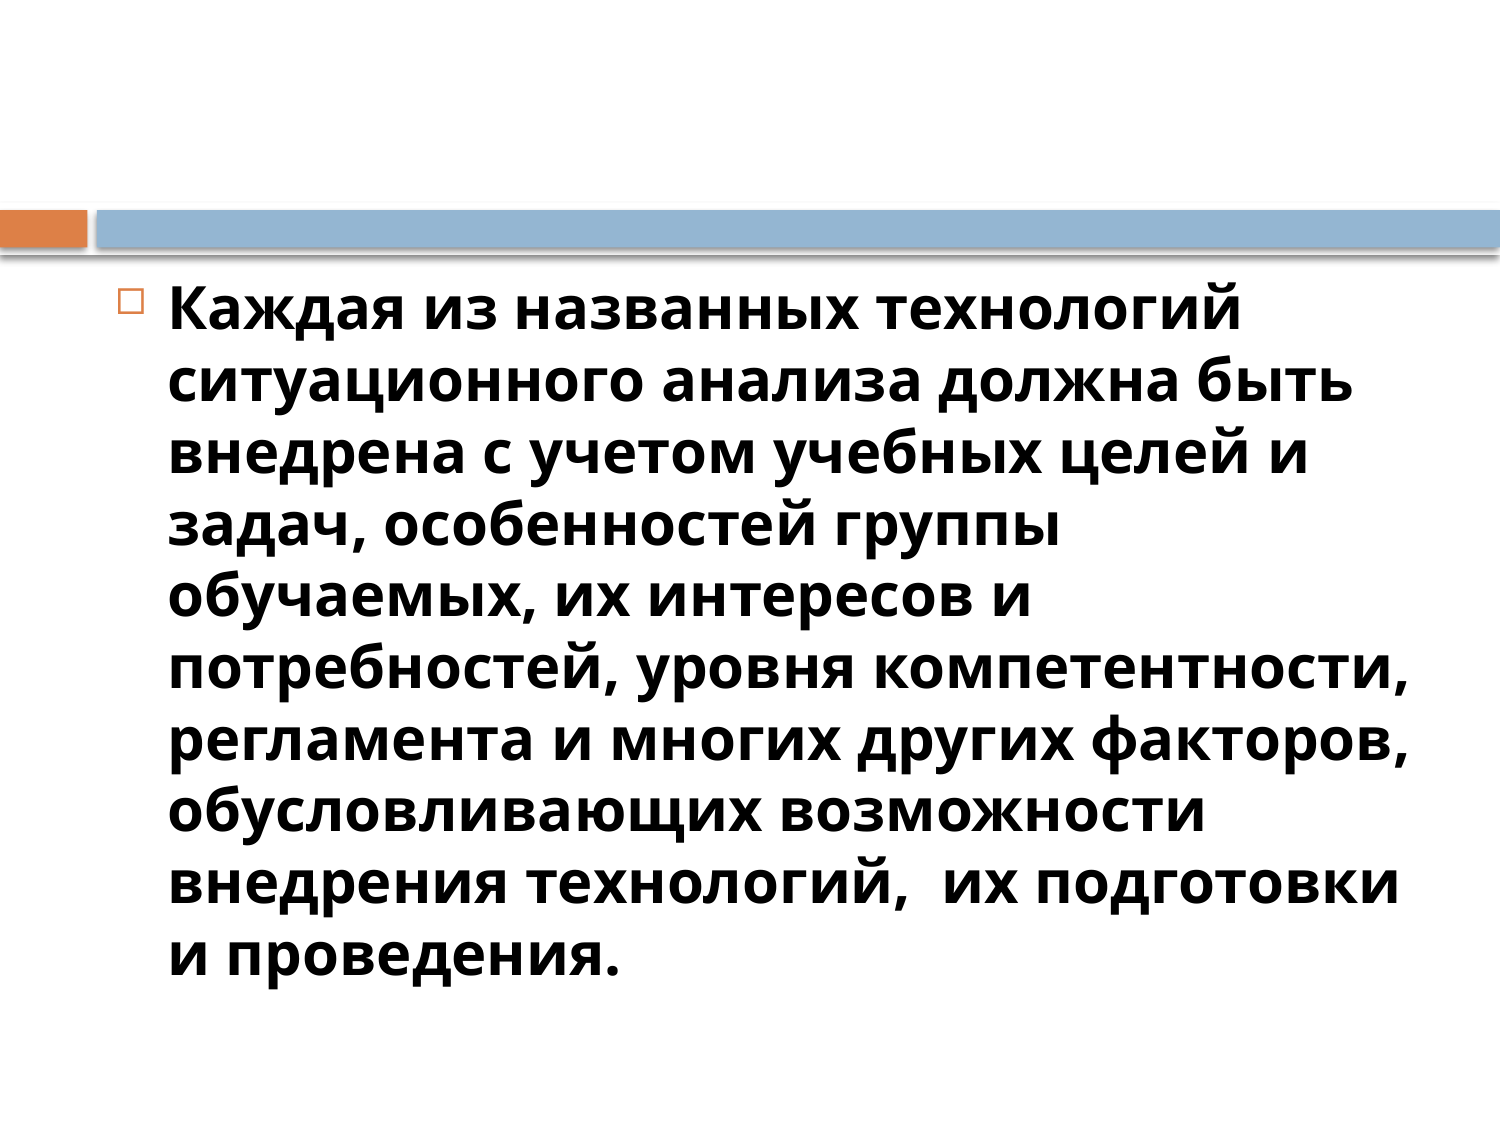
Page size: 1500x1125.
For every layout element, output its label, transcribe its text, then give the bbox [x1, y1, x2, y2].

list Каждая из названных технологий ситуационного анализа должна быть внедрена с учетом учебных целей и задач, особенностей группы обучаемых, их интересов и потребностей, уровня компетентности, регламента и многих других факторов, обусловливающих возможности внедрения технологий, их подготовки и проведения. [100, 262, 1438, 1000]
